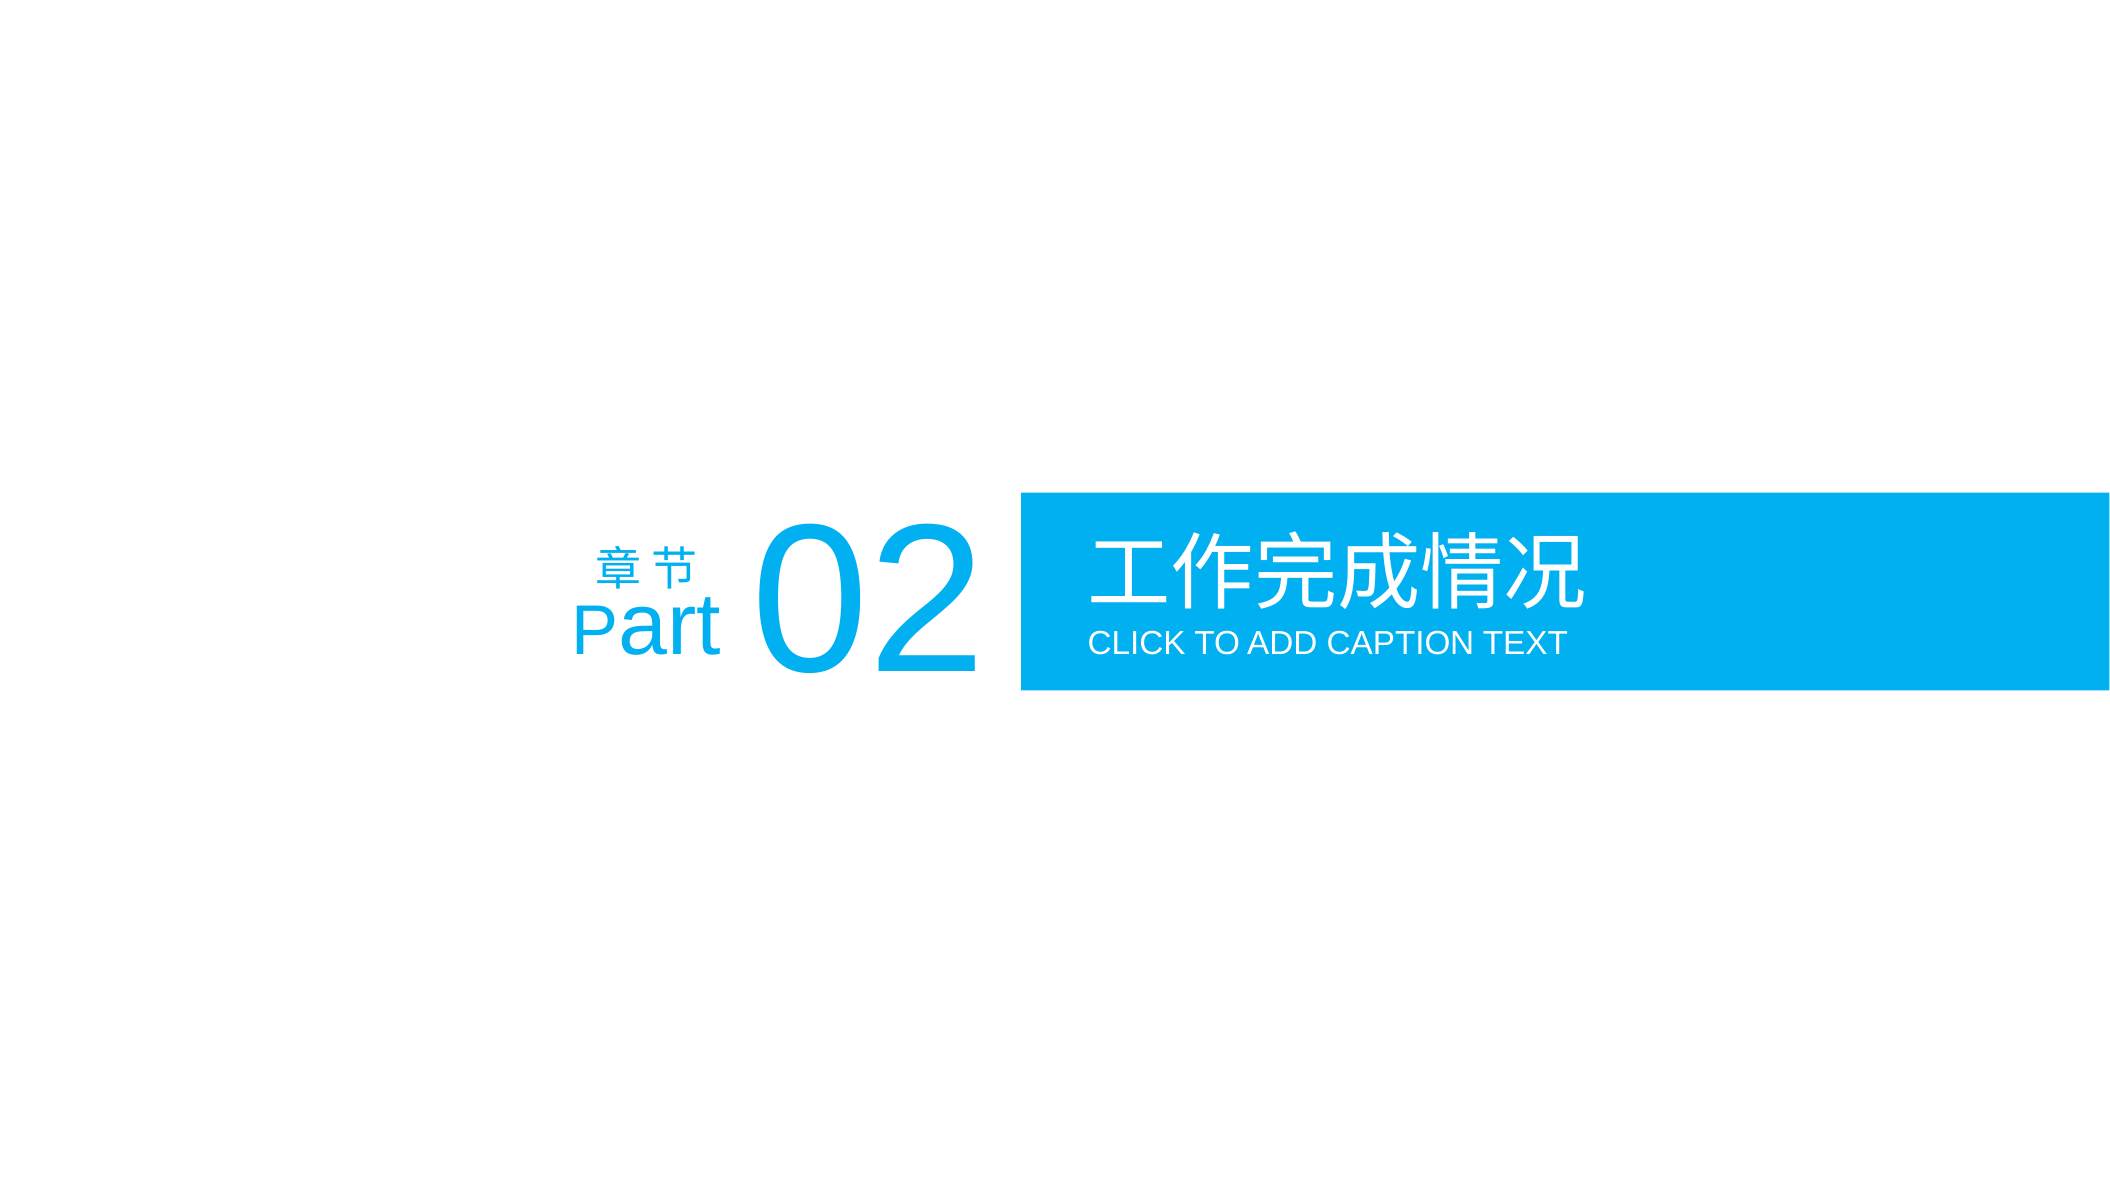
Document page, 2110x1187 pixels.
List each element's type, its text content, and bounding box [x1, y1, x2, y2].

text_box Part [571, 566, 722, 673]
text_box 工作完成情况 [1087, 530, 1787, 621]
text_box 章 节 [595, 539, 698, 595]
text_box CLICK TO ADD CAPTION TEXT [1087, 625, 1787, 662]
text_box 02 [751, 460, 986, 714]
text_box [1021, 492, 2110, 691]
